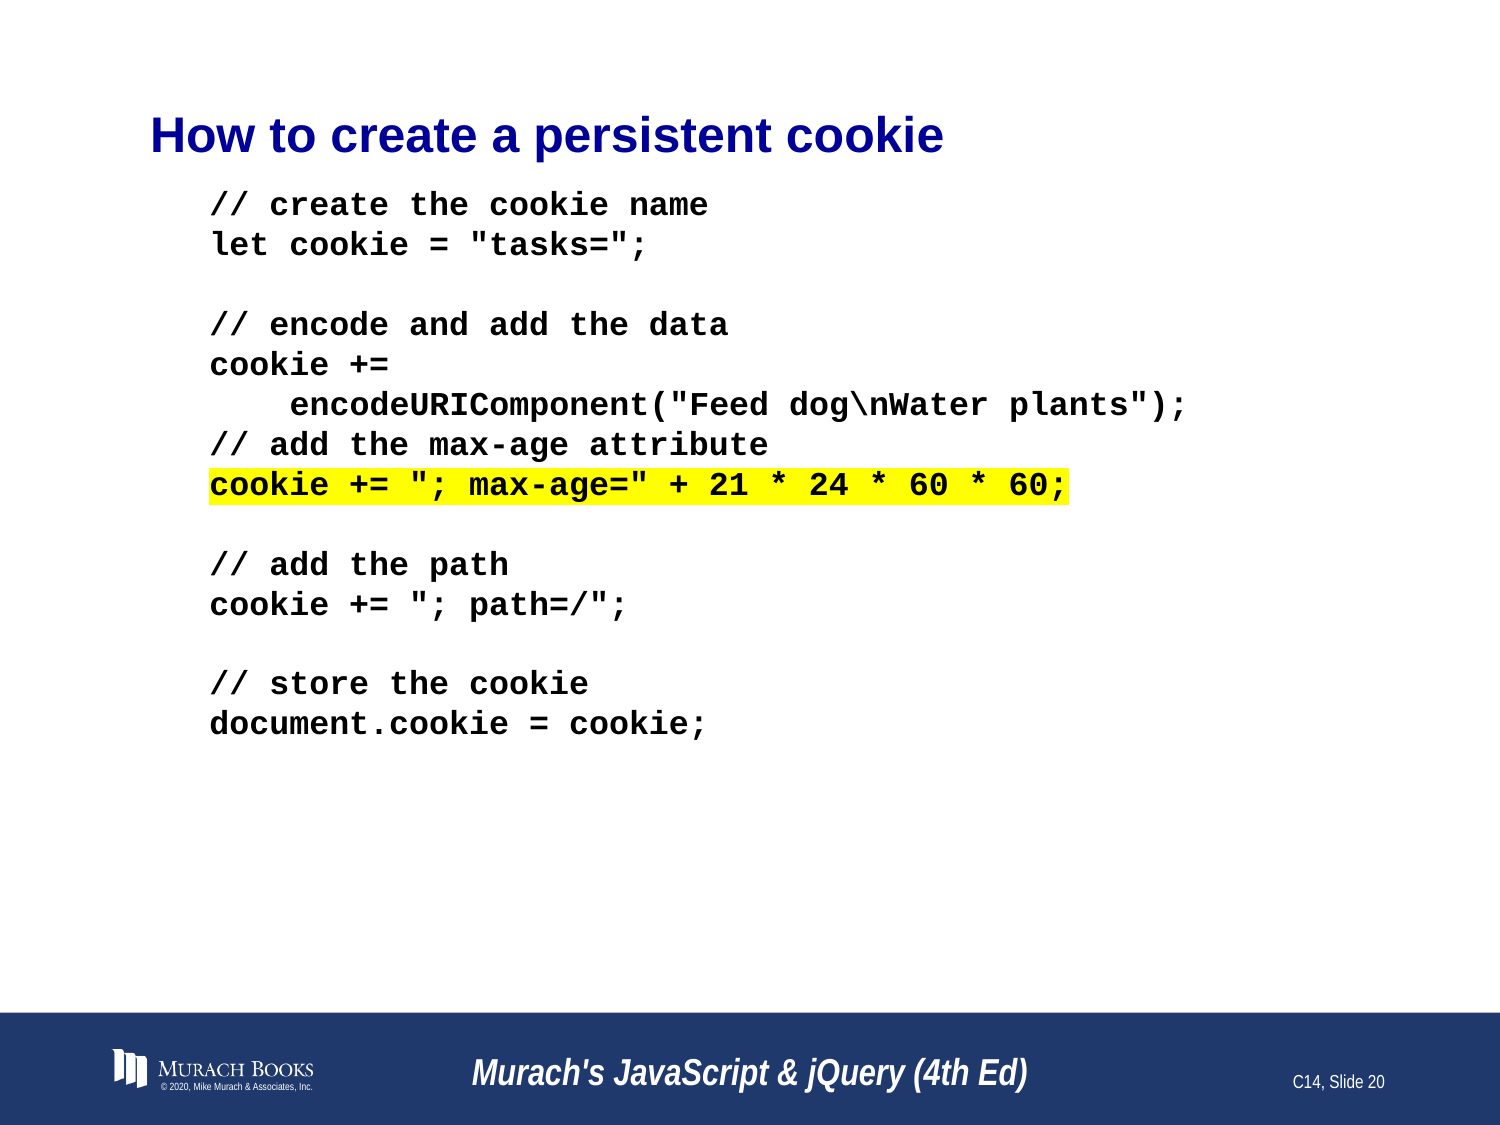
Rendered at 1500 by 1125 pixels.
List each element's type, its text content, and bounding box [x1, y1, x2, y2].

title How to create a persistent cookie [150, 102, 1350, 164]
slide_number Murach's JavaScript & jQuery (4th Ed) [463, 1025, 1050, 1100]
list // create the cookie name let cookie = "tasks="; // encode and add the data cookie += encodeURIComponent("Feed dog\nWater plants"); // add the max-age attribute cookie += "; max-age=" + 21 * 24 * 60 * 60; // add the path cookie += "; path=/"; // store the cookie document.cookie = cookie; [137, 174, 1350, 975]
slide_number C14, Slide 20 [1087, 1025, 1400, 1100]
footer © 2020, Mike Murach & Associates, Inc. [12, 1025, 463, 1100]
